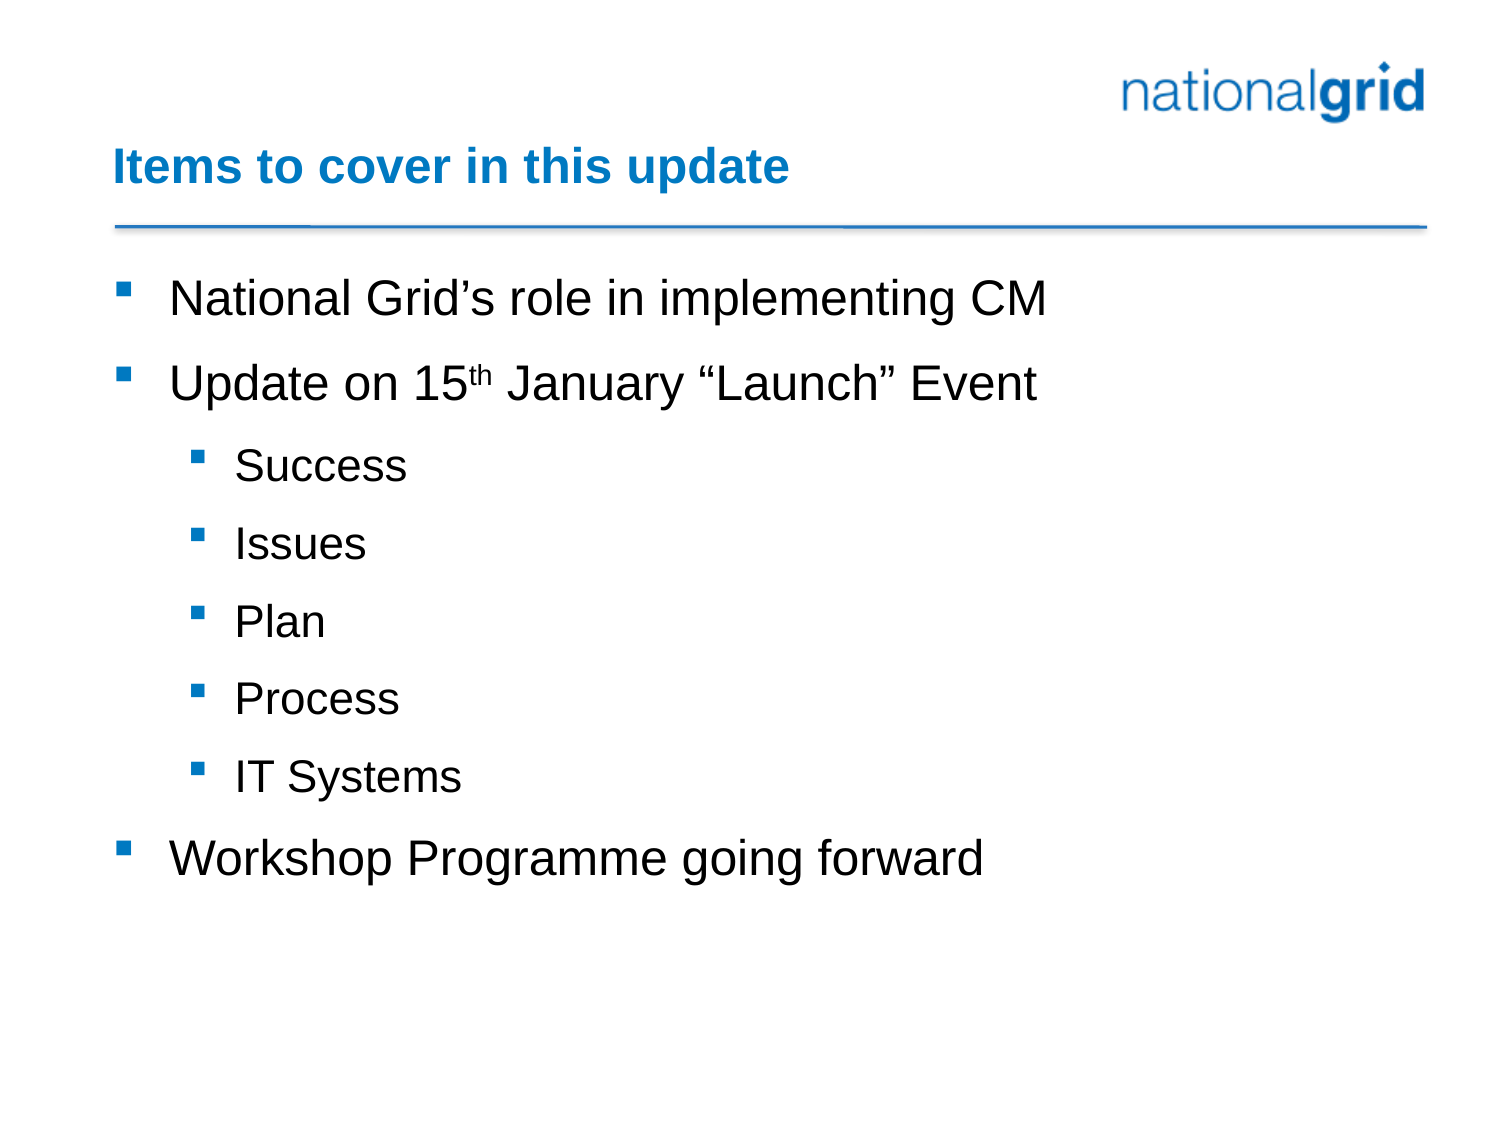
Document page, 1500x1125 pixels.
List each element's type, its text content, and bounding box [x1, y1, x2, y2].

title Items to cover in this update [97, 124, 1107, 201]
picture [1091, 43, 1449, 173]
list National Grid’s role in implementing CM Update on 15th January “Launch” Event Success Issues Plan Process IT Systems Workshop Programme going forward [97, 257, 1425, 1021]
